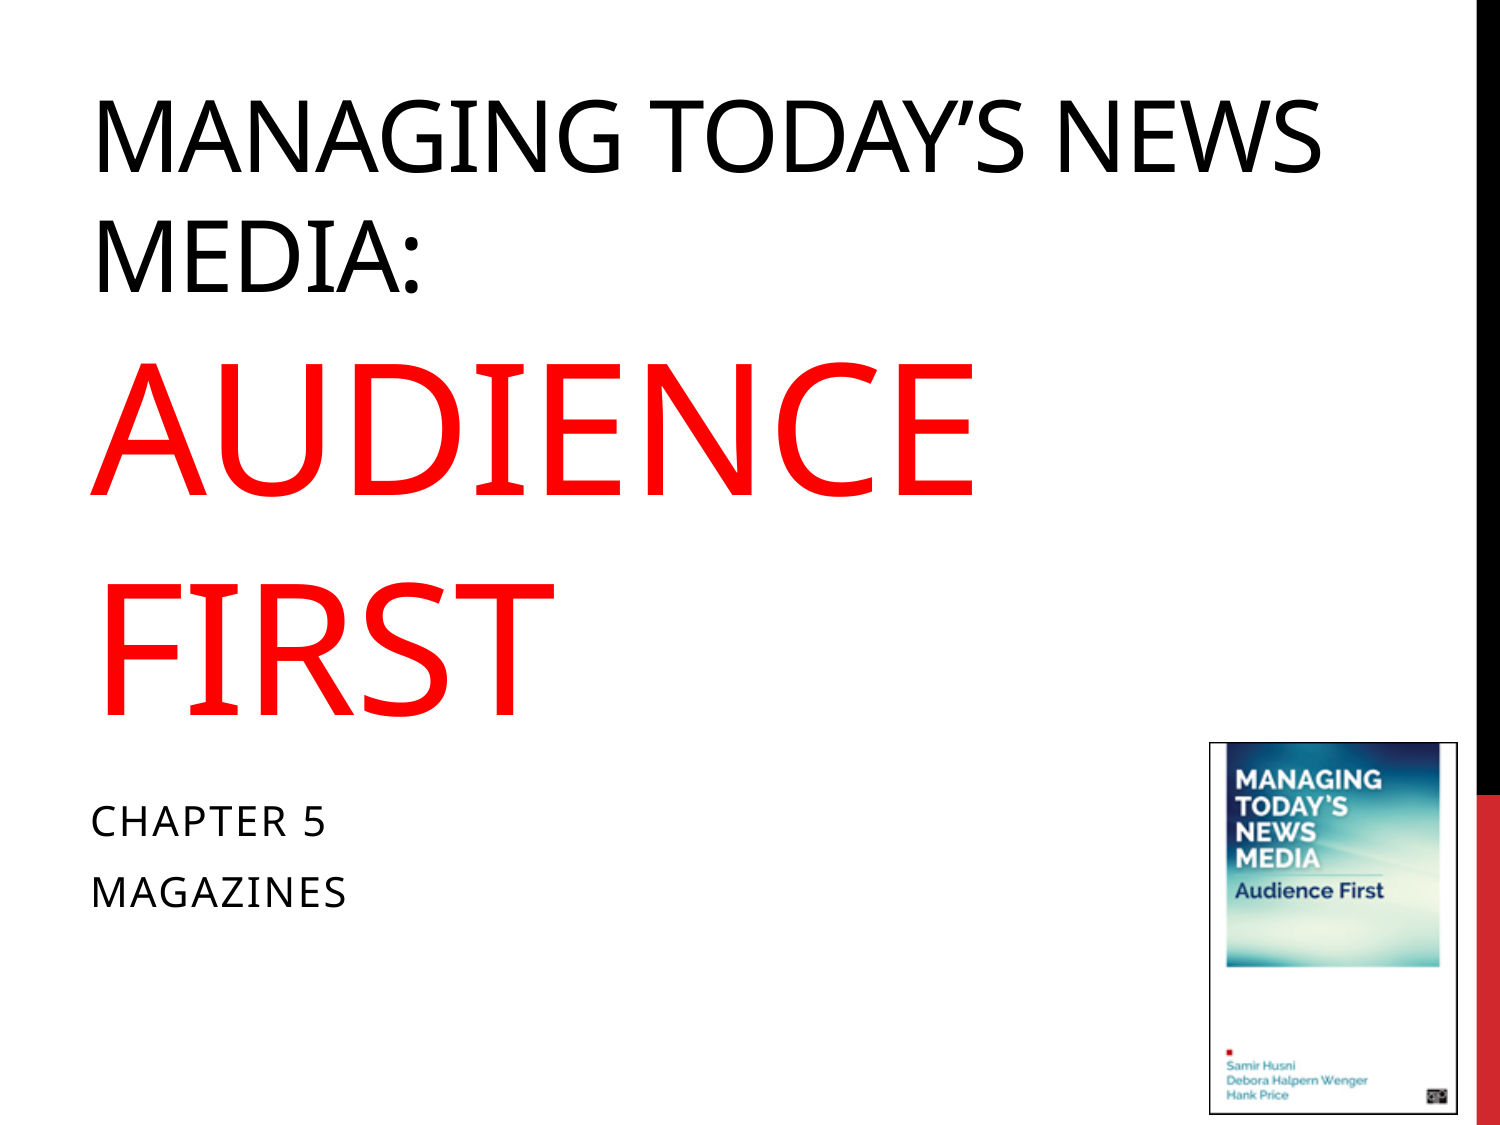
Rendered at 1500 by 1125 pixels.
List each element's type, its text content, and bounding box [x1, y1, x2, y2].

subtitle Chapter 5 magazines [75, 787, 1200, 938]
title Managing Today’s News Media: Audience First [75, 37, 1350, 788]
picture [1208, 742, 1458, 1115]
